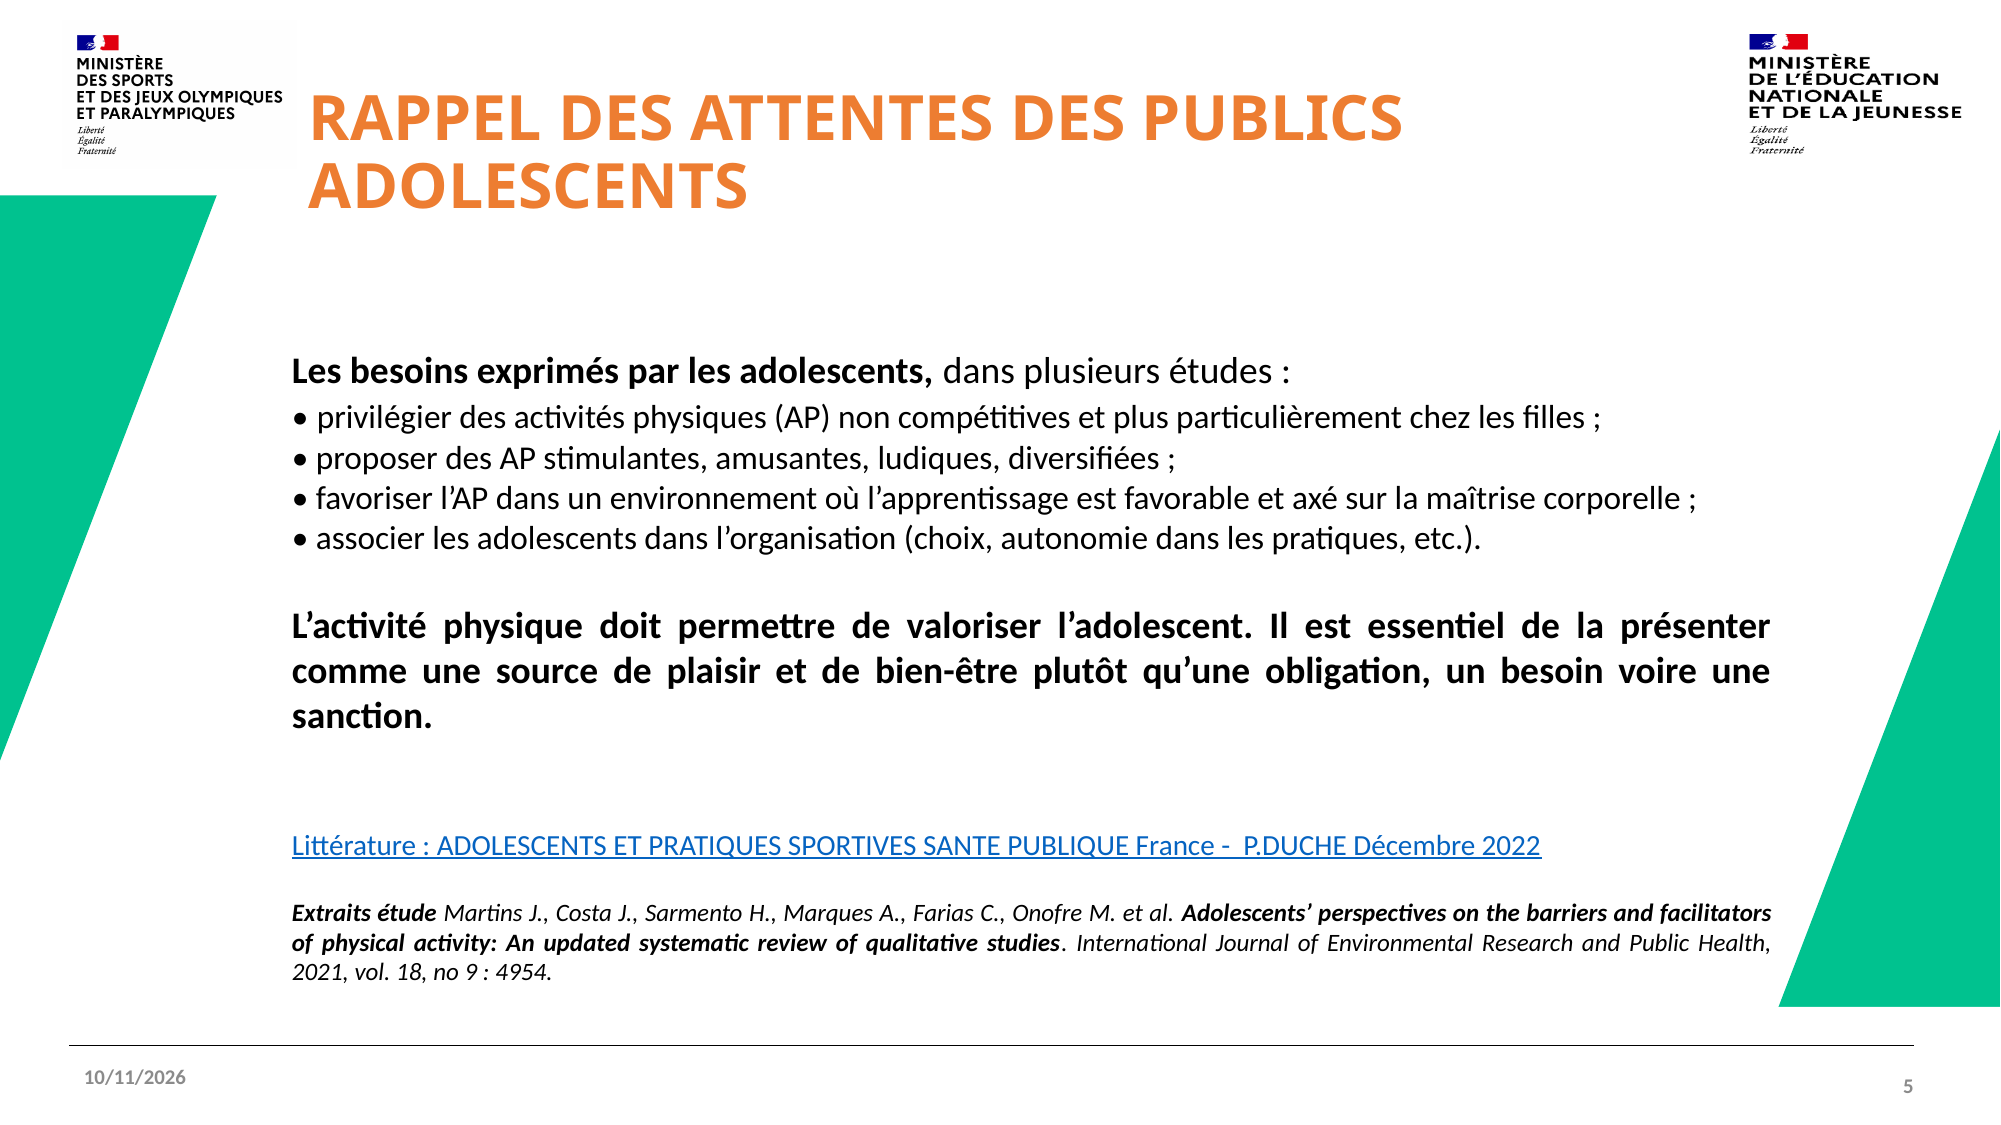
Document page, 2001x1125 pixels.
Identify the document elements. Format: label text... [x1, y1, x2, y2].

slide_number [69, 1046, 519, 1107]
title Rappel des ATTENTES DES PUBLICS ADOLESCENTS [294, 80, 1706, 229]
text_box Les besoins exprimés par les adolescents, dans plusieurs études : • privilégier des activités physiques (AP) non compétitives et plus particulièrement chez les filles ; • proposer des AP stimulantes, amusantes, ludiques, diversifiées ; • favoriser l’AP dans un environnement où l’apprentissage est favorable et axé sur la maîtrise corporelle ; • associer les adolescents dans l’organisation (choix, autonomie dans les pratiques, etc.). L’activité physique doit permettre de valoriser l’adolescent. Il est essentiel de la présenter comme une source de plaisir et de bien-être plutôt qu’une obligation, un besoin voire une sanction. Littérature : ADOLESCENTS ET PRATIQUES SPORTIVES SANTE PUBLIQUE France - P.DUCHE Décembre 2022 Extraits étude Martins J., Costa J., Sarmento H., Marques A., Farias C., Onofre M. et al. Adolescents’ perspectives on the barriers and facilitators of physical activity: An updated systematic review of qualitative studies. International Journal of Environmental Research and Public Health, 2021, vol. 18, no 9 : 4954. [277, 293, 1788, 1039]
slide_number 5 [1618, 1046, 1914, 1125]
picture [1749, 34, 1963, 155]
picture [62, 20, 297, 169]
